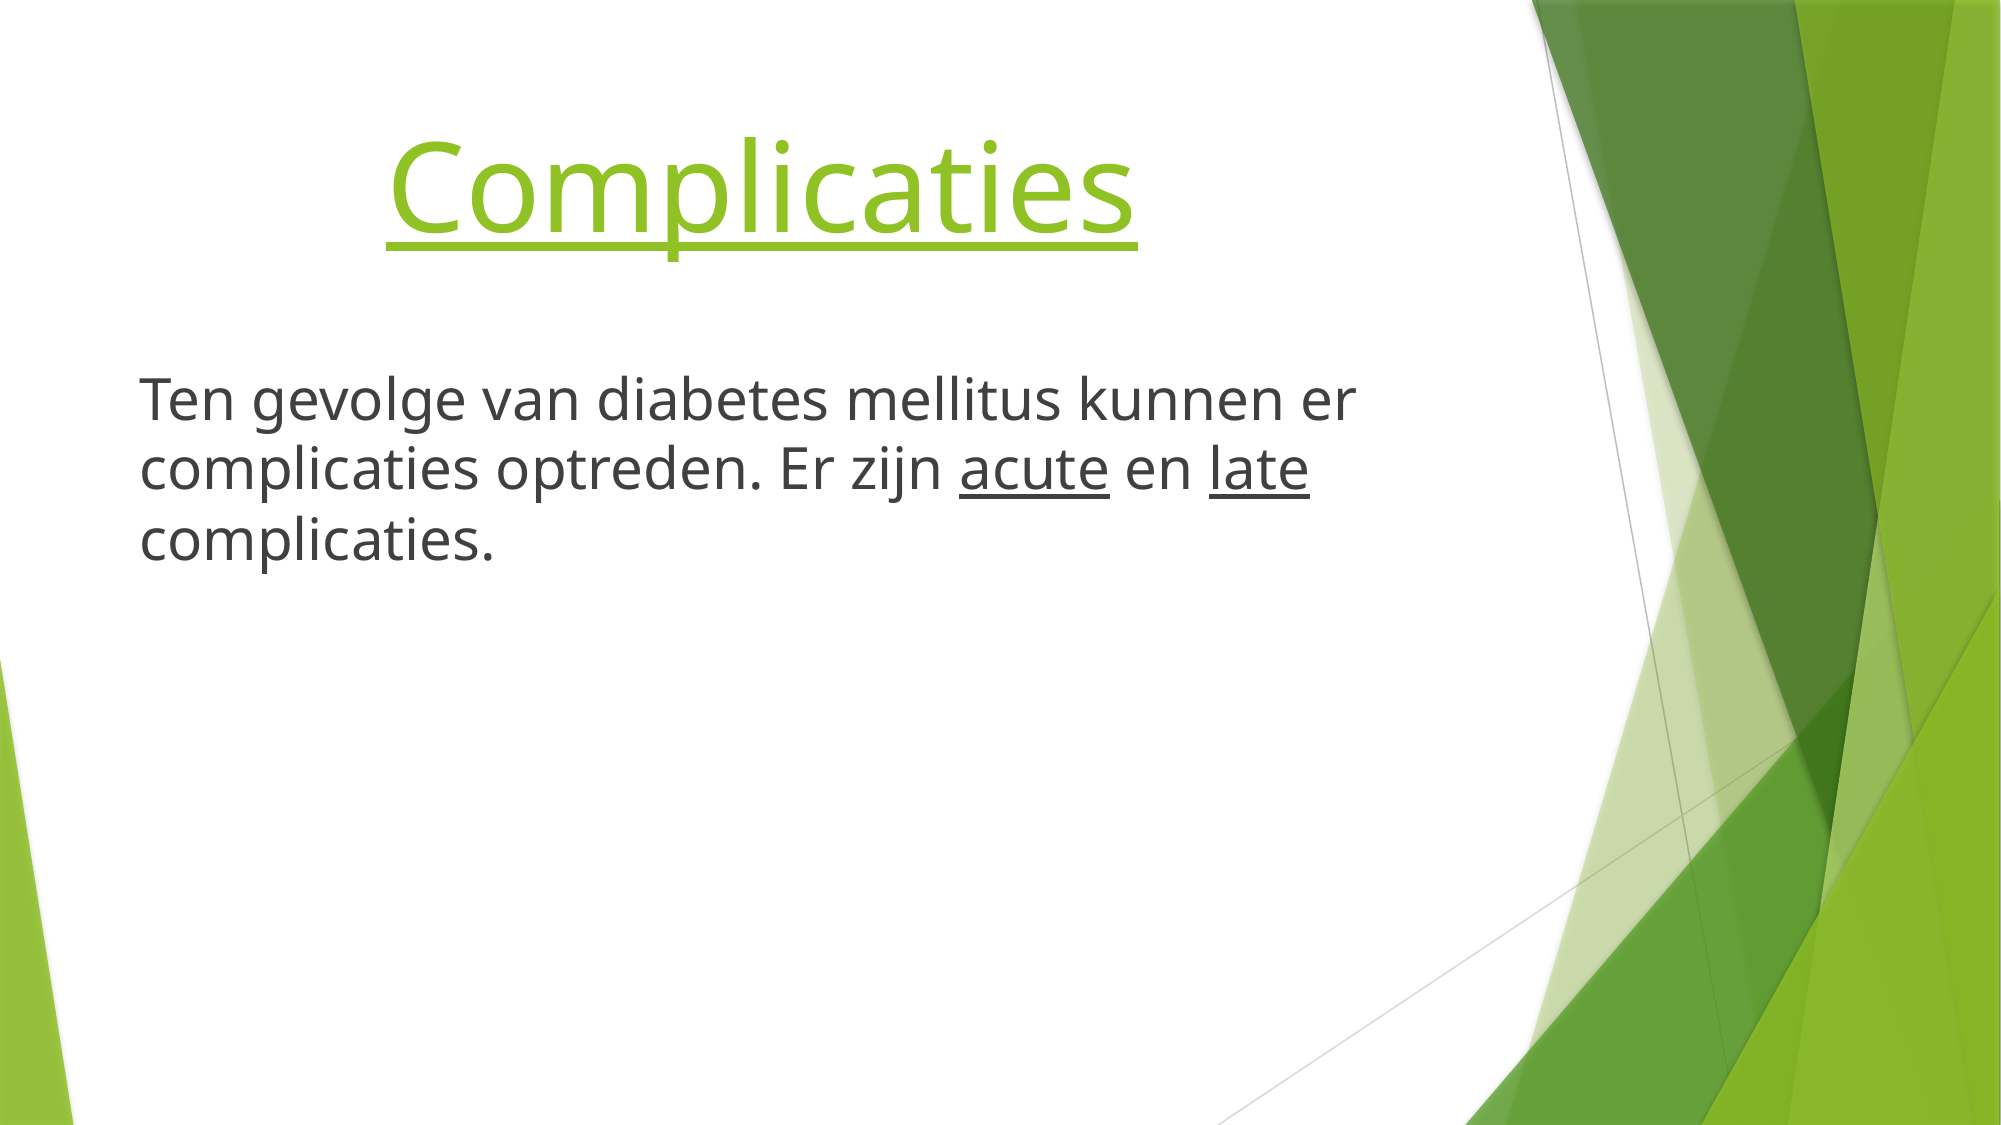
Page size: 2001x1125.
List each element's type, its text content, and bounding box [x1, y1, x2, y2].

title Complicaties [111, 99, 1522, 317]
list Ten gevolge van diabetes mellitus kunnen er complicaties optreden. Er zijn acute en late complicaties. [111, 354, 1522, 992]
